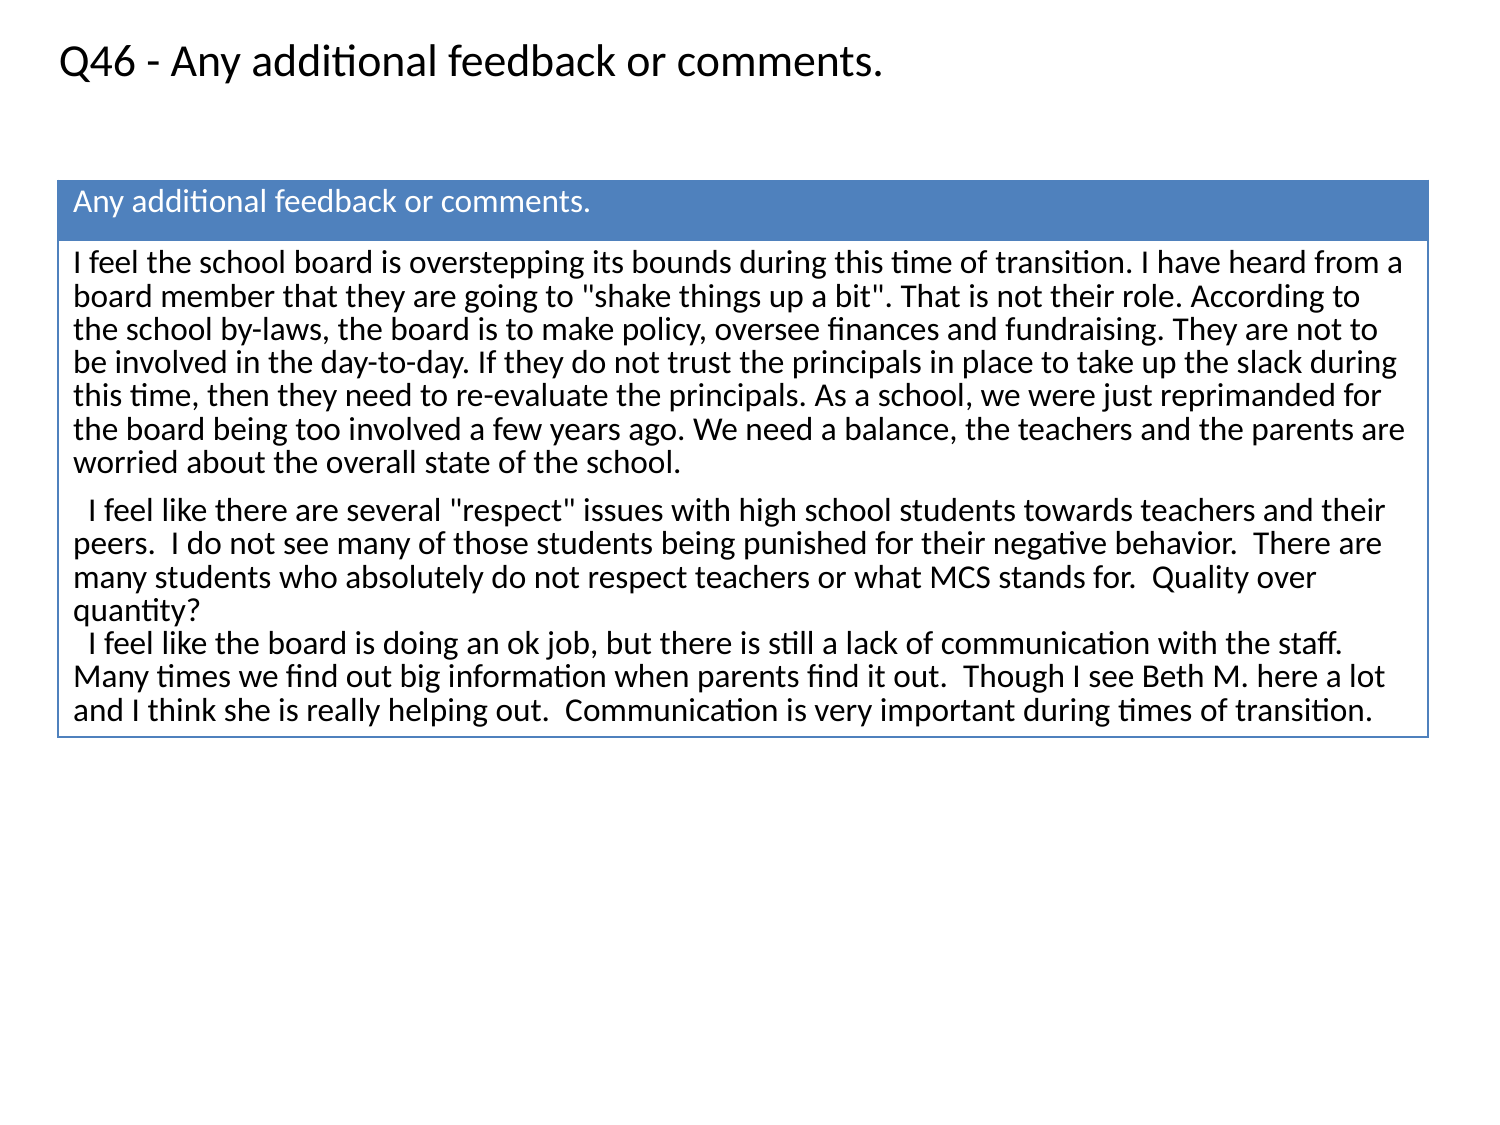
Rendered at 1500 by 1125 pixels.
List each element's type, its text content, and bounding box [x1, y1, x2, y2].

text_box Q46 - Any additional feedback or comments. [44, 22, 1395, 84]
table_header Any additional feedback or comments. [59, 181, 1427, 241]
table_cell I feel the school board is overstepping its bounds during this time of transition. I have heard from a board member that they are going to "shake things up a bit". That is not their role. According to the school by-laws, the board is to make policy, oversee finances and fundraising. They are not to be involved in the day-to-day. If they do not trust the principals in place to take up the slack during this time, then they need to re-evaluate the principals. As a school, we were just reprimanded for the board being too involved a few years ago. We need a balance, the teachers and the parents are worried about the overall state of the school. [59, 241, 1427, 489]
table_cell I feel like there are several "respect" issues with high school students towards teachers and their peers. I do not see many of those students being punished for their negative behavior. There are many students who absolutely do not respect teachers or what MCS stands for. Quality over quantity? I feel like the board is doing an ok job, but there is still a lack of communication with the staff. Many times we find out big information when parents find it out. Though I see Beth M. here a lot and I think she is really helping out. Communication is very important during times of transition. [59, 489, 1427, 736]
